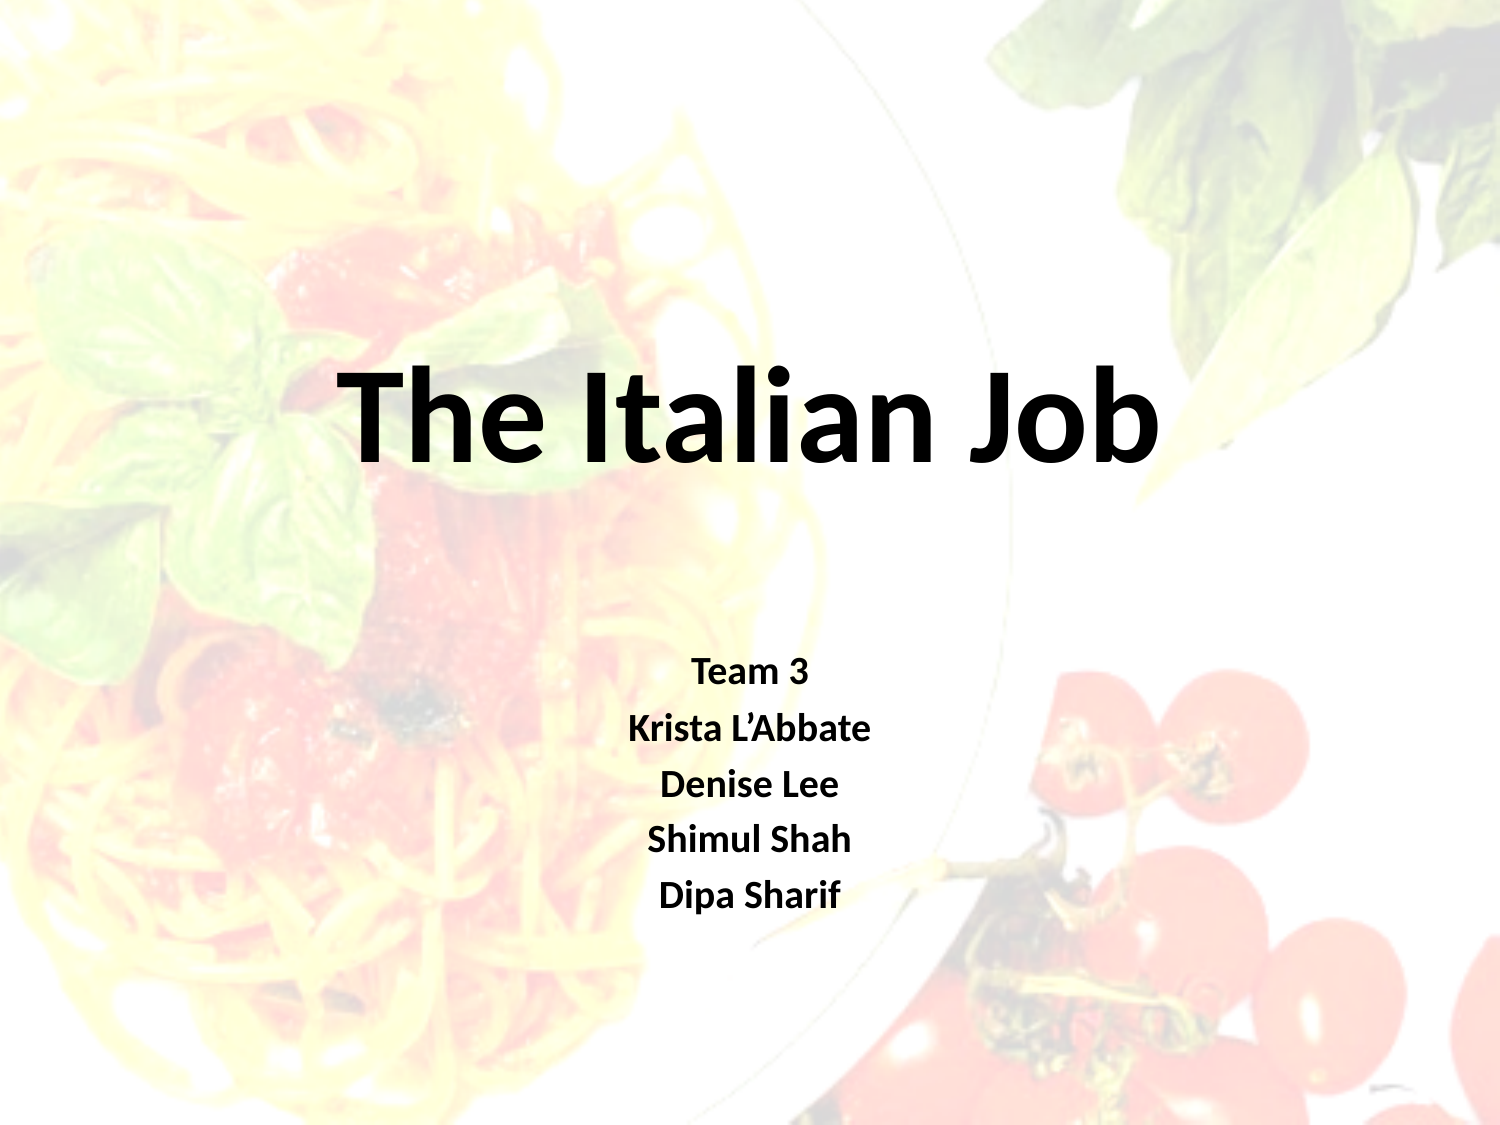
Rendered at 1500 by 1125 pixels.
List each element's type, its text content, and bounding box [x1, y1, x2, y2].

title The Italian Job [112, 224, 1388, 591]
subtitle Team 3 Krista L’Abbate Denise Lee Shimul Shah Dipa Sharif [225, 637, 1275, 925]
